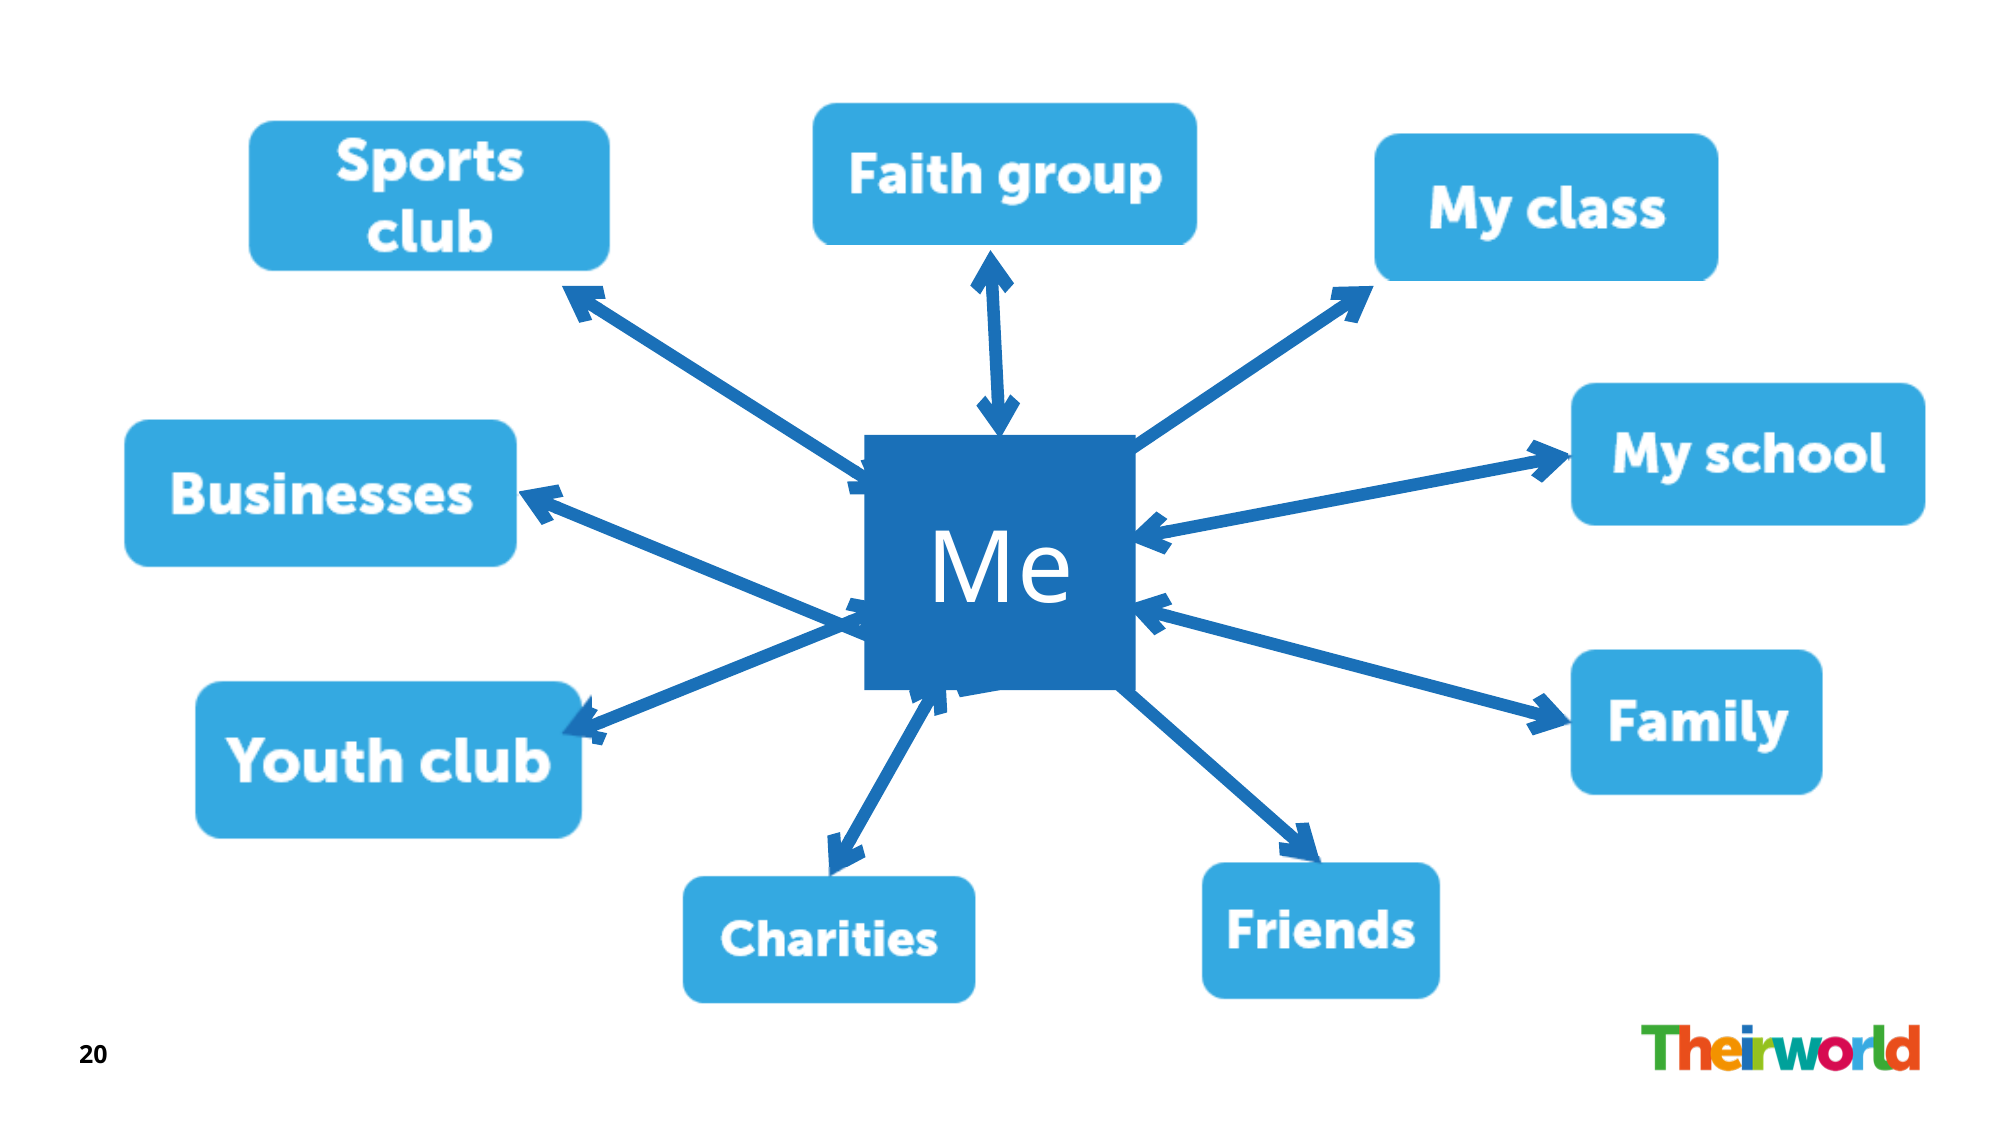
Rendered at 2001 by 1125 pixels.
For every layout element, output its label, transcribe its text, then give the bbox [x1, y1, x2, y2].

picture [1349, 119, 1730, 281]
picture [792, 91, 1208, 245]
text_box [990, 250, 1000, 439]
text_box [561, 285, 891, 495]
picture [182, 95, 642, 275]
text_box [519, 491, 865, 563]
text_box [561, 605, 891, 738]
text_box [1078, 285, 1374, 484]
picture [101, 400, 519, 620]
picture [1633, 1014, 1928, 1082]
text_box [1078, 649, 1321, 862]
picture [1567, 371, 1931, 533]
picture [157, 672, 592, 876]
title Me [863, 434, 1137, 691]
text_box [1126, 605, 1572, 723]
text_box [829, 671, 946, 867]
picture [1179, 856, 1447, 1006]
picture [666, 867, 996, 1016]
slide_number 20 [79, 1023, 190, 1073]
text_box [1126, 454, 1572, 540]
picture [1564, 641, 1841, 815]
